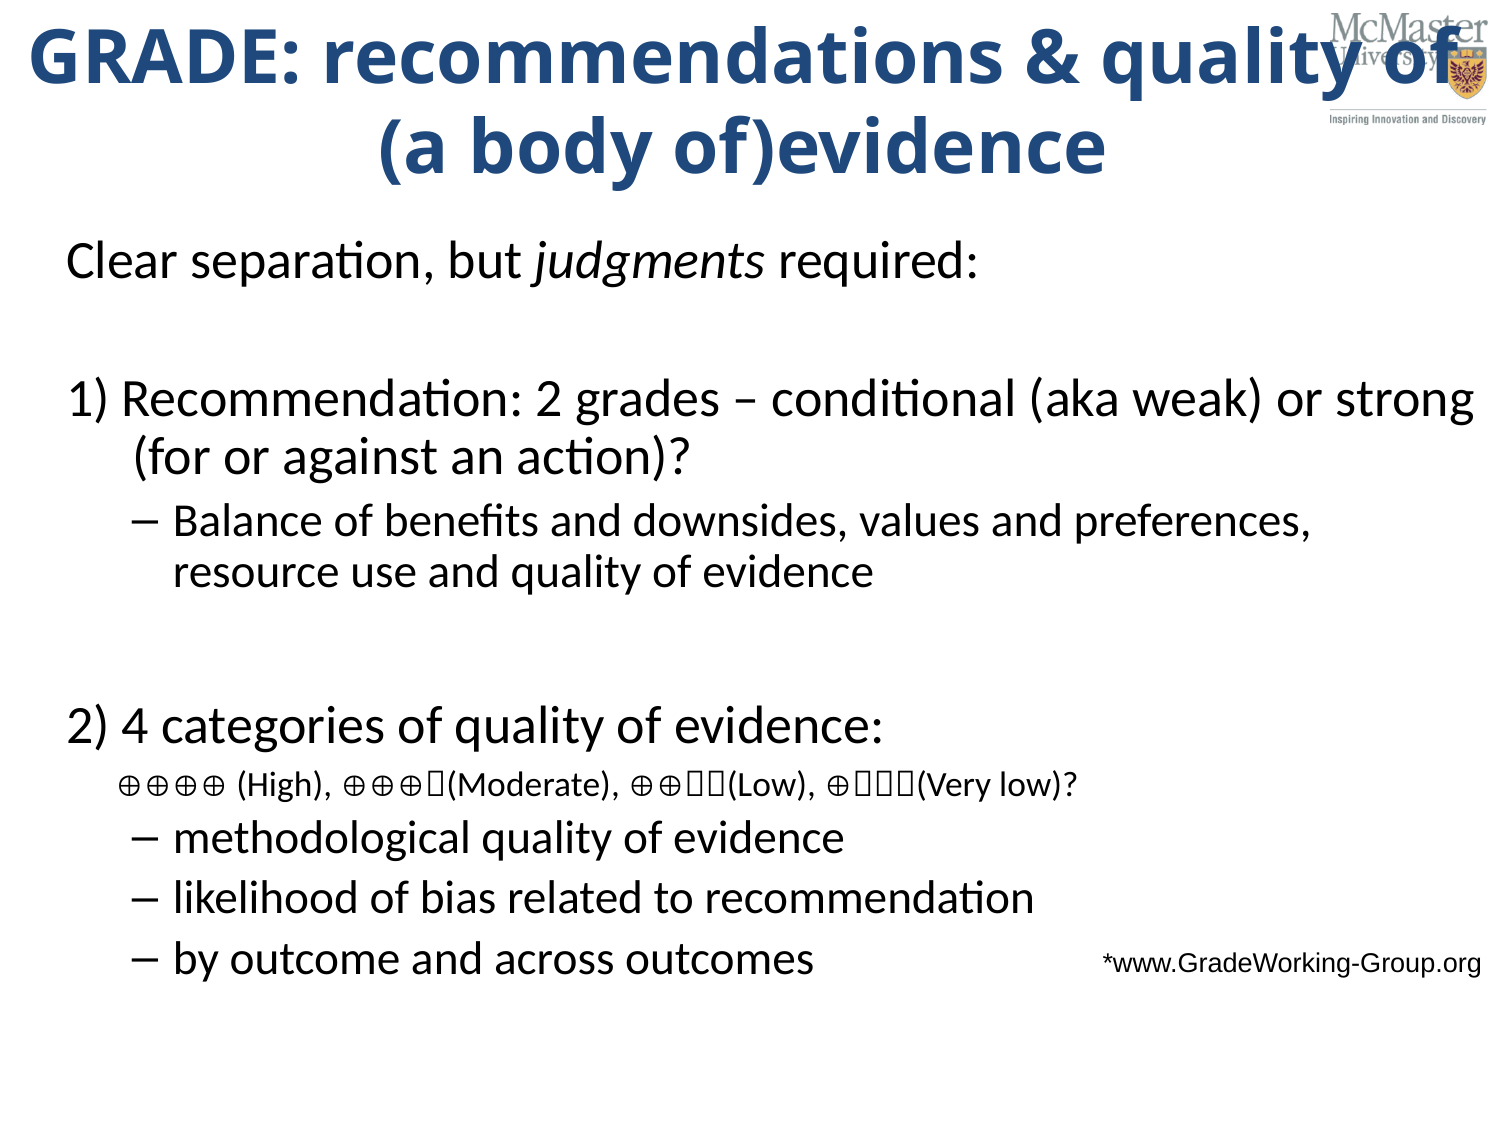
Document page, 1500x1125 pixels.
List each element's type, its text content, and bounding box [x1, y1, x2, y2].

text_box *www.GradeWorking-Group.org [1087, 937, 1500, 985]
title GRADE: recommendations & quality of (a body of)evidence [0, 0, 1488, 197]
list Clear separation, but judgments required: 1) Recommendation: 2 grades – conditional (aka weak) or strong (for or against an action)? Balance of benefits and downsides, values and preferences, resource use and quality of evidence 2) 4 categories of quality of evidence:  (High), (Moderate), (Low), (Very low)? methodological quality of evidence likelihood of bias related to recommendation by outcome and across outcomes [52, 224, 1500, 1000]
